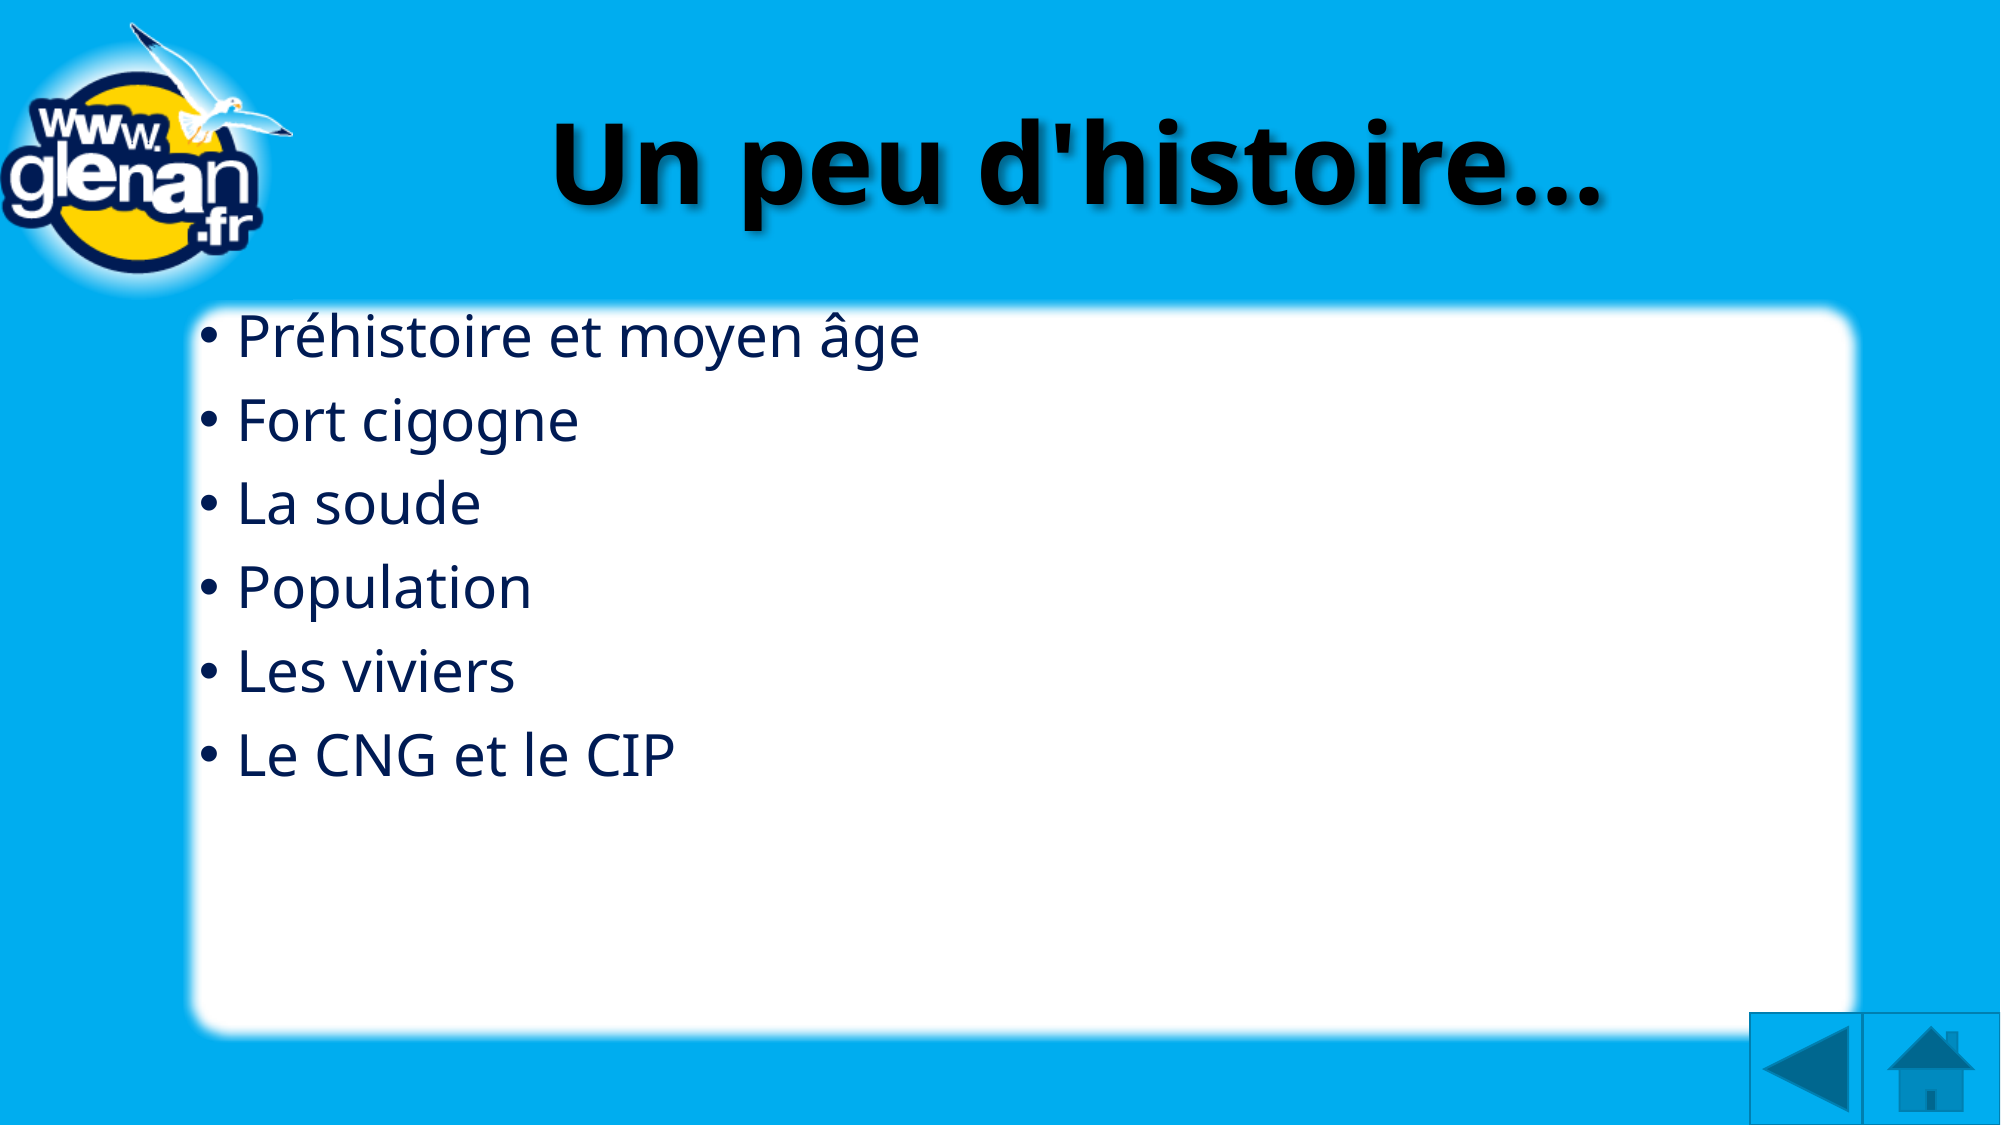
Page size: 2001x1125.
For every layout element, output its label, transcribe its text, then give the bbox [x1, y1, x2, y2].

list Préhistoire et moyen âge Fort cigogne La soude Population Les viviers Le CNG et le CIP [183, 299, 1863, 1014]
title Un peu d'histoire... [292, 59, 1863, 278]
picture [0, 23, 292, 296]
